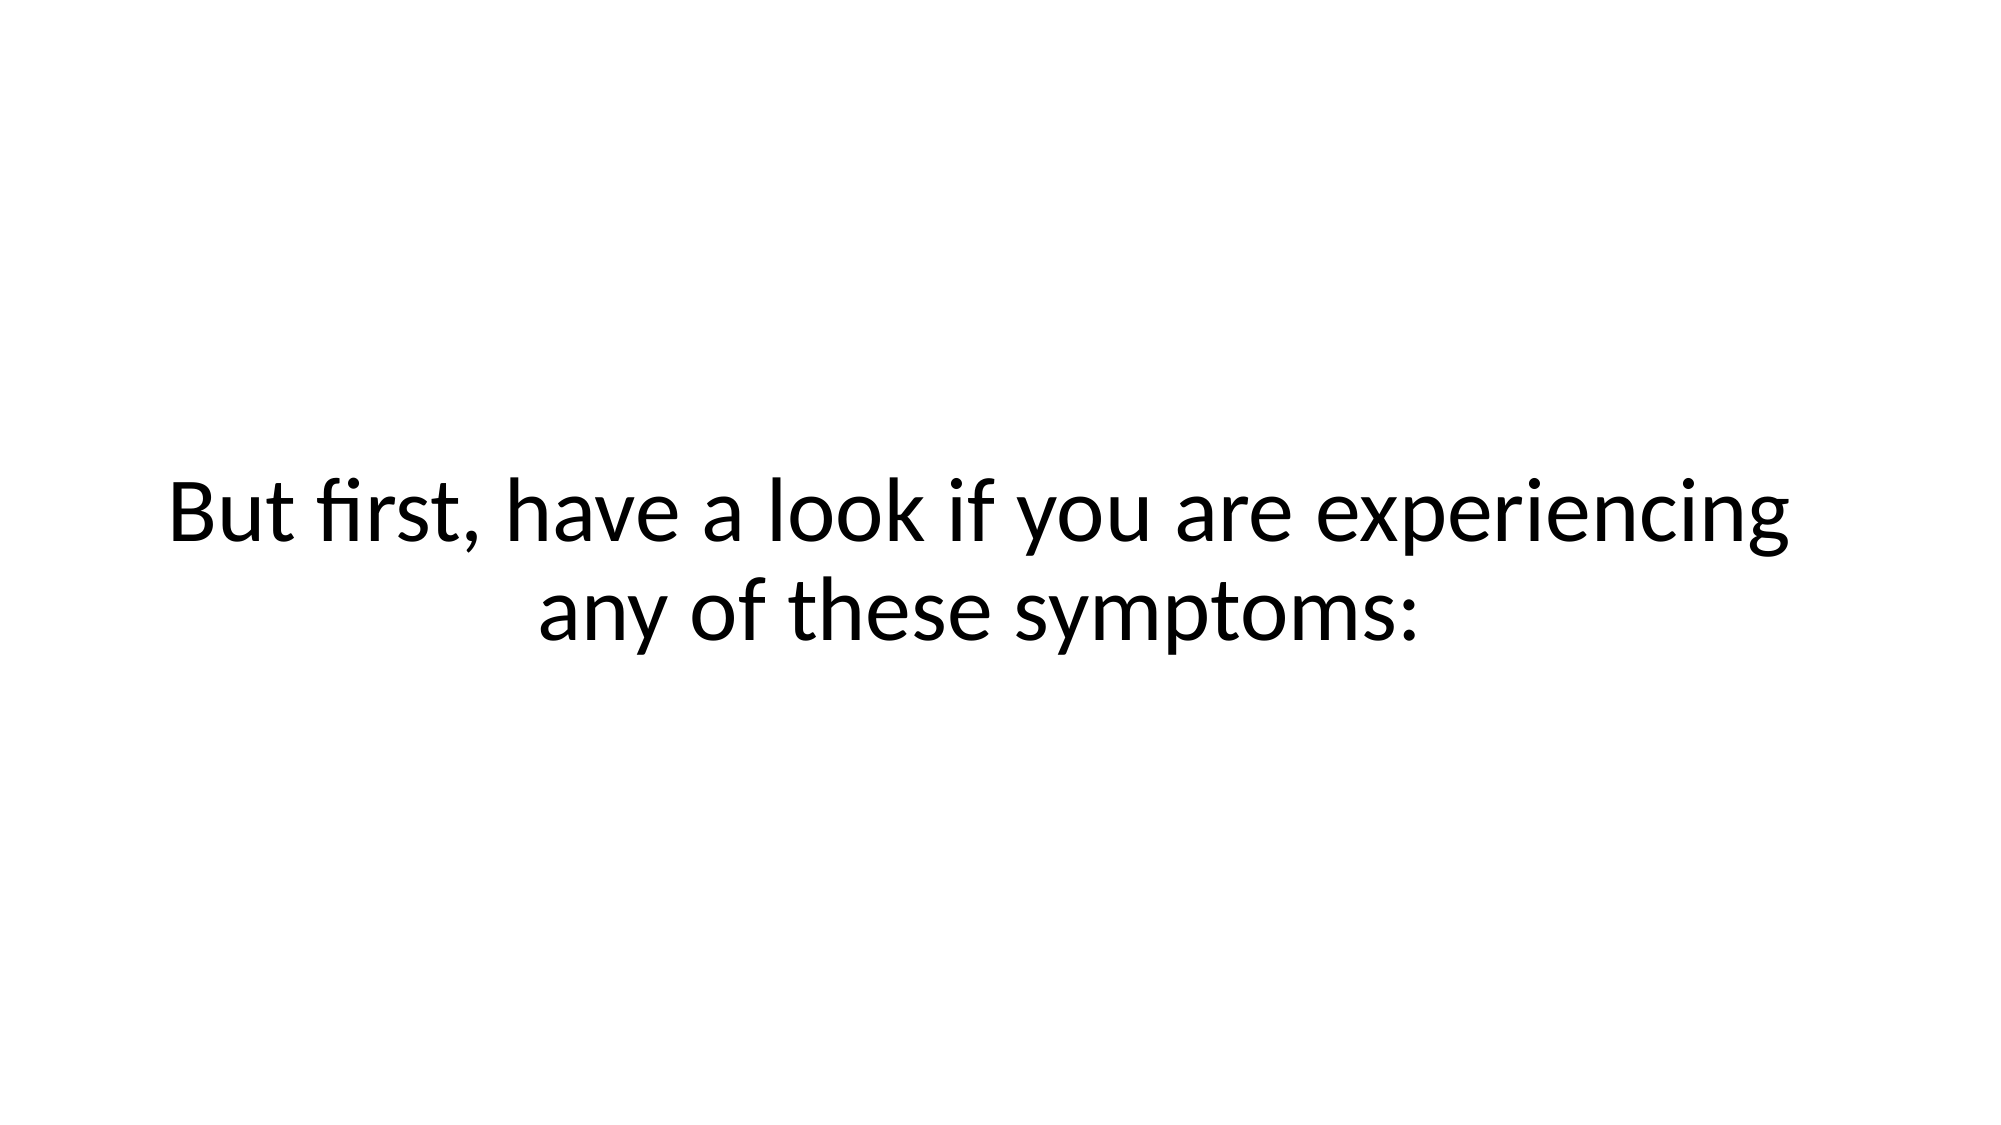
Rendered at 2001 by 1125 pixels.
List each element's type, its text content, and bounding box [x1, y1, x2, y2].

list But first, have a look if you are experiencing any of these symptoms: [135, 455, 1826, 870]
